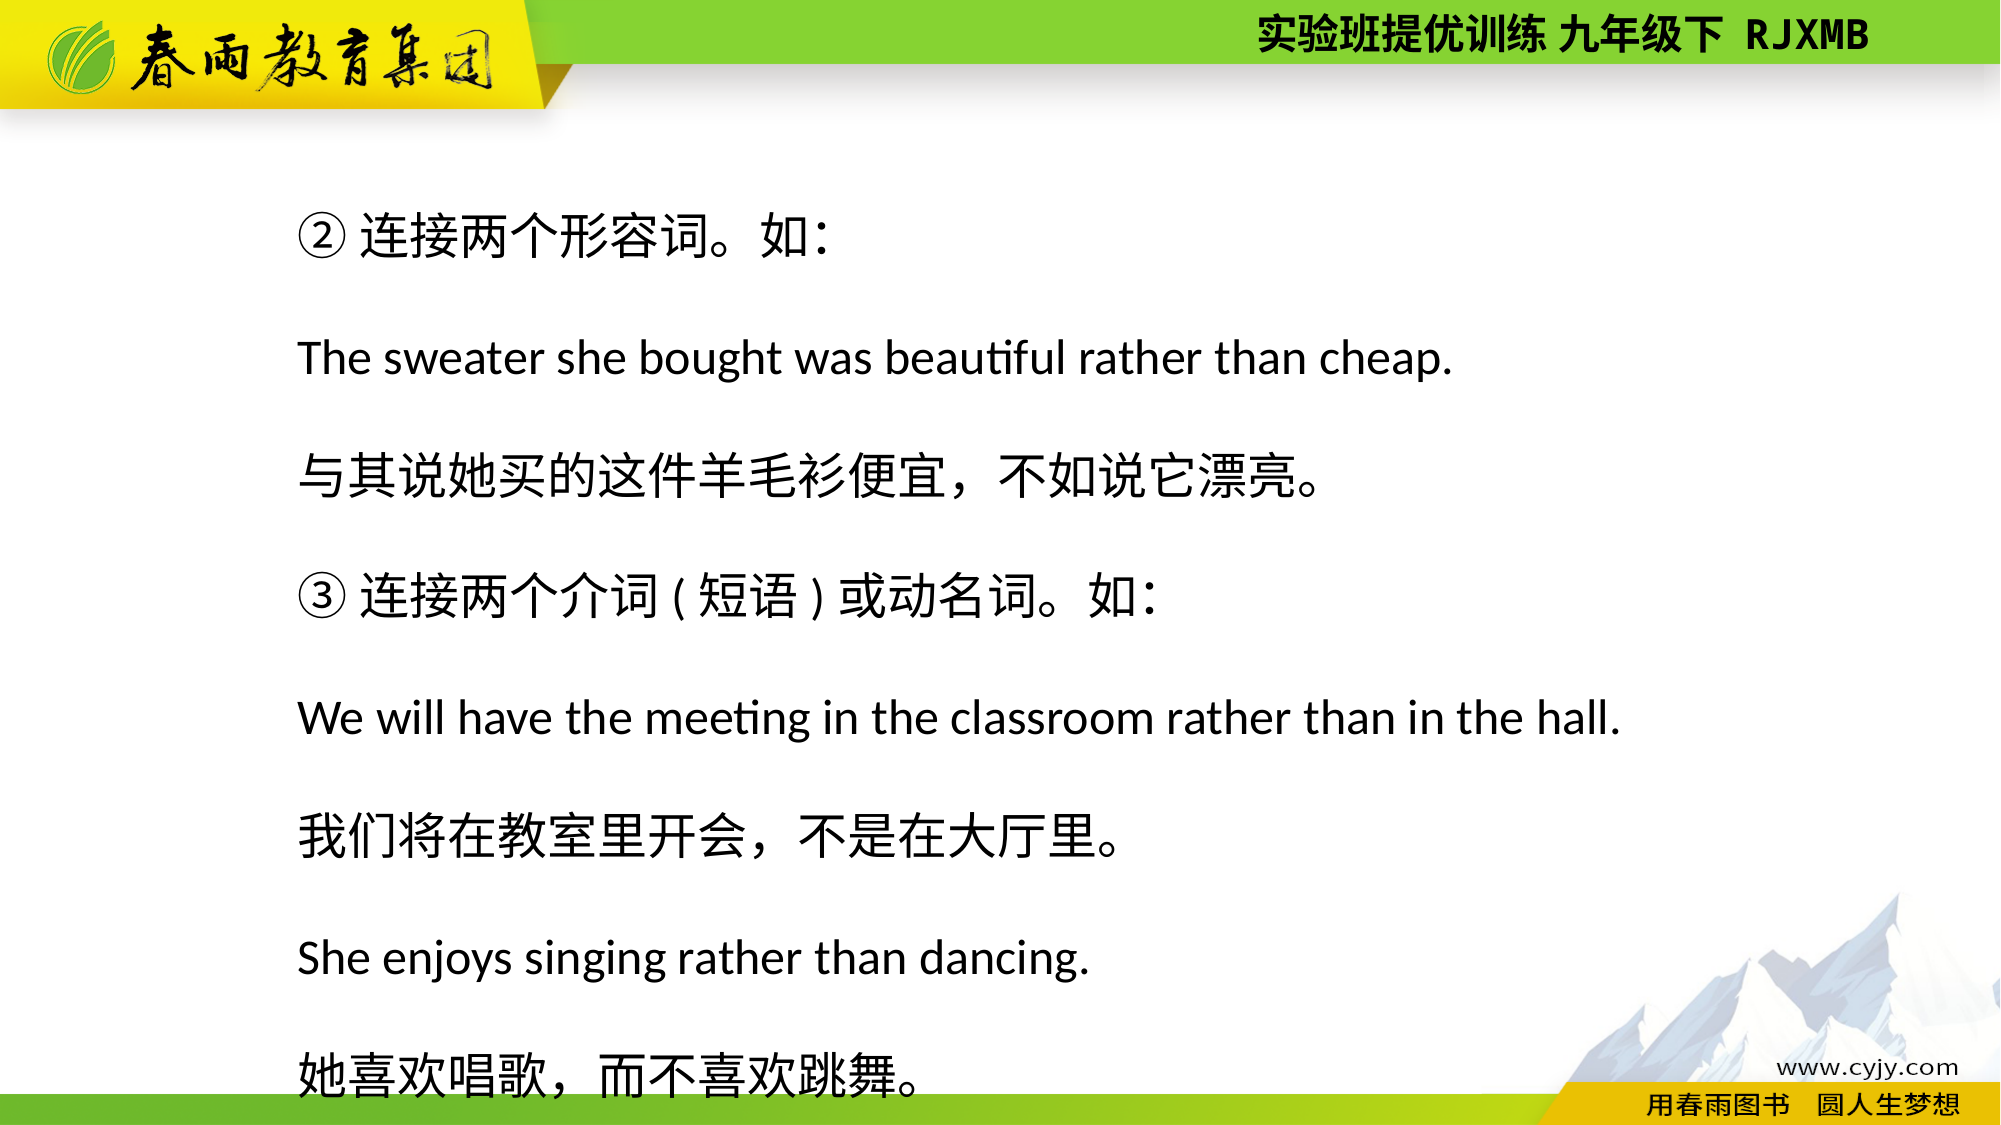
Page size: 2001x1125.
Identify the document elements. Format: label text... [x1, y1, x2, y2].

text_box ②连接两个形容词。如： The sweater she bought was beautiful rather than cheap. 与其说她买的这件羊毛衫便宜，不如说它漂亮。 ③连接两个介词(短语)或动名词。如： We will have the meeting in the classroom rather than in the hall. 我们将在教室里开会，不是在大厅里。 She enjoys singing rather than dancing. 她喜欢唱歌，而不喜欢跳舞。 [182, 137, 1875, 1112]
picture [0, 0, 2001, 1125]
